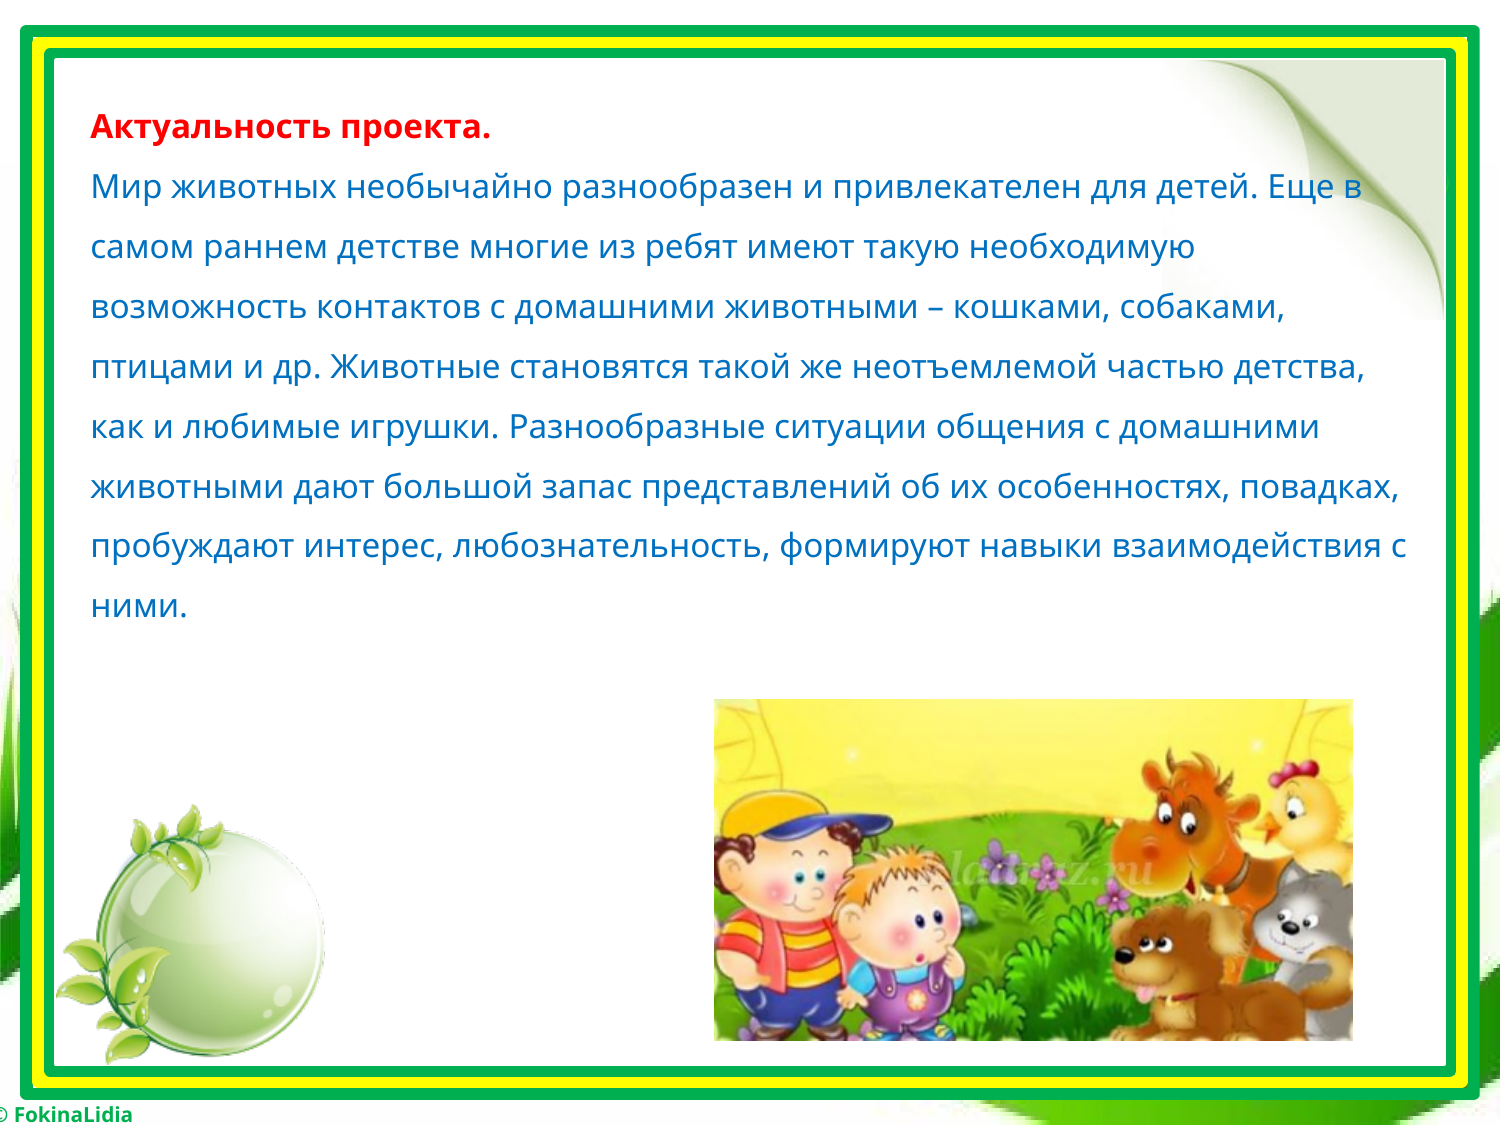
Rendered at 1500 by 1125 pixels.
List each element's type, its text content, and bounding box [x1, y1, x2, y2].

text_box Актуальность проекта. Мир животных необычайно разнообразен и привлекателен для детей. Еще в самом раннем детстве многие из ребят имеют такую необходимую возможность контактов с домашними животными – кошками, собаками, птицами и др. Животные становятся такой же неотъемлемой частью детства, как и любимые игрушки. Разнообразные ситуации общения с домашними животными дают большой запас представлений об их особенностях, повадках, пробуждают интерес, любознательность, формируют навыки взаимодействия с ними. [75, 78, 1435, 632]
picture [0, 1108, 6, 1121]
picture [0, 0, 1500, 1125]
